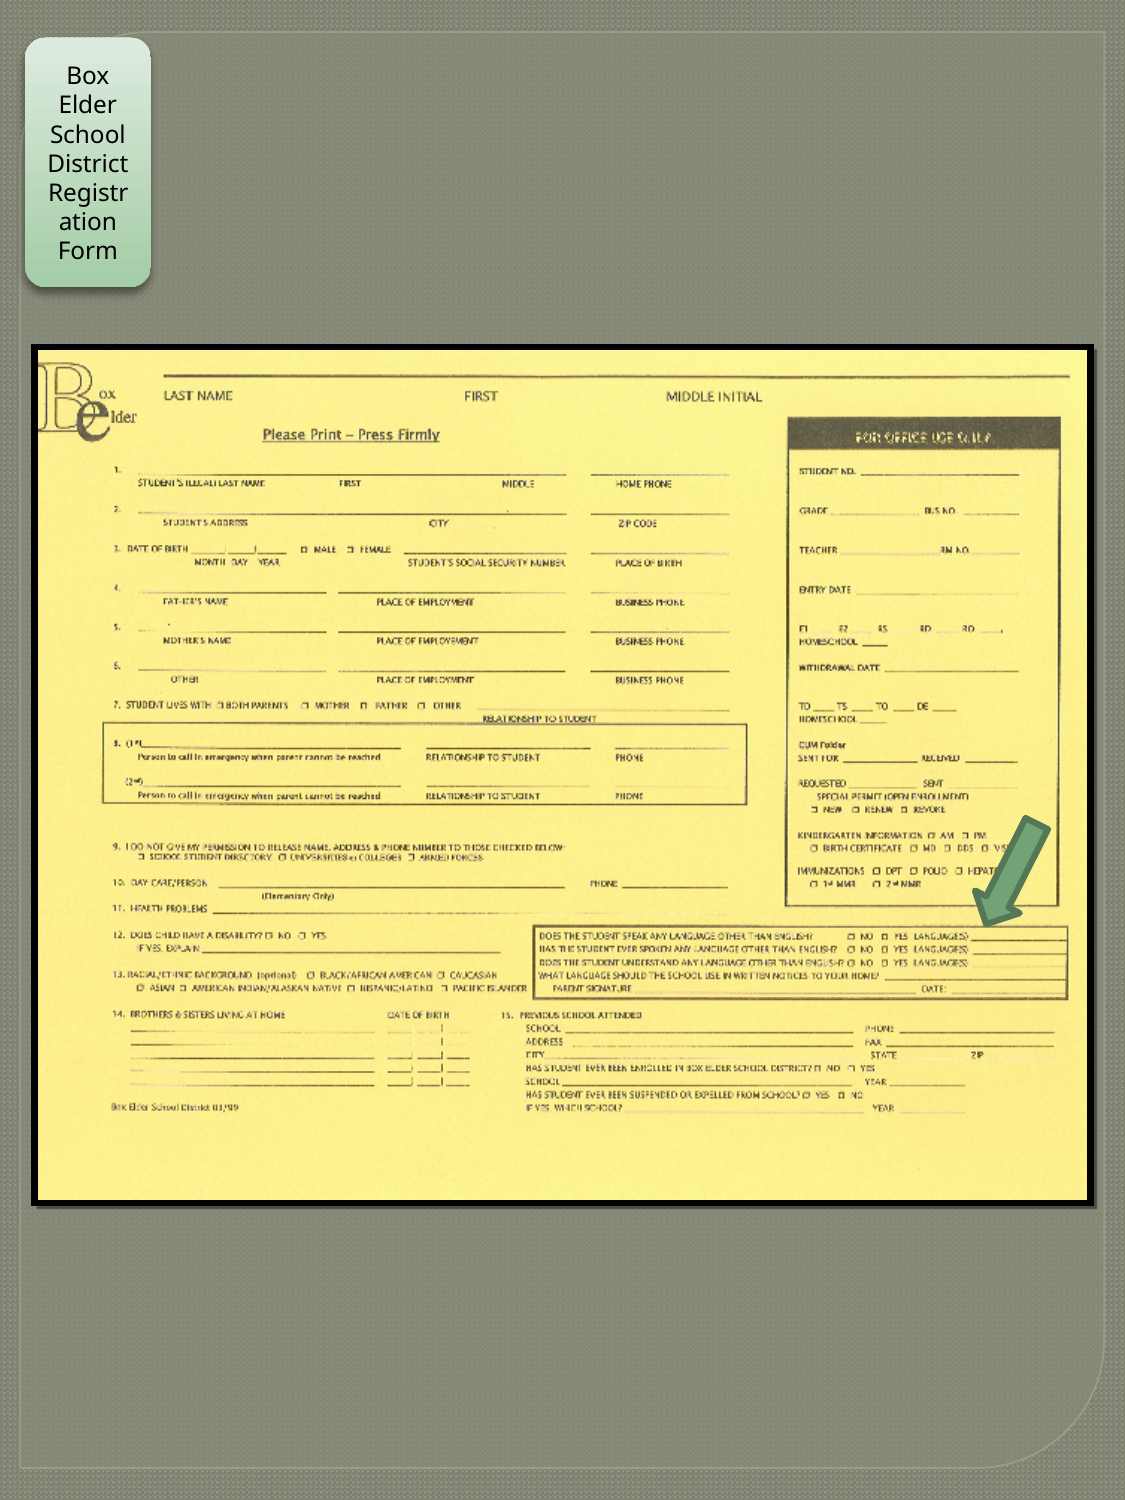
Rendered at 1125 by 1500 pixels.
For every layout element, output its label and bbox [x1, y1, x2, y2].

text_box [24, 37, 376, 288]
list [37, 349, 1088, 1201]
